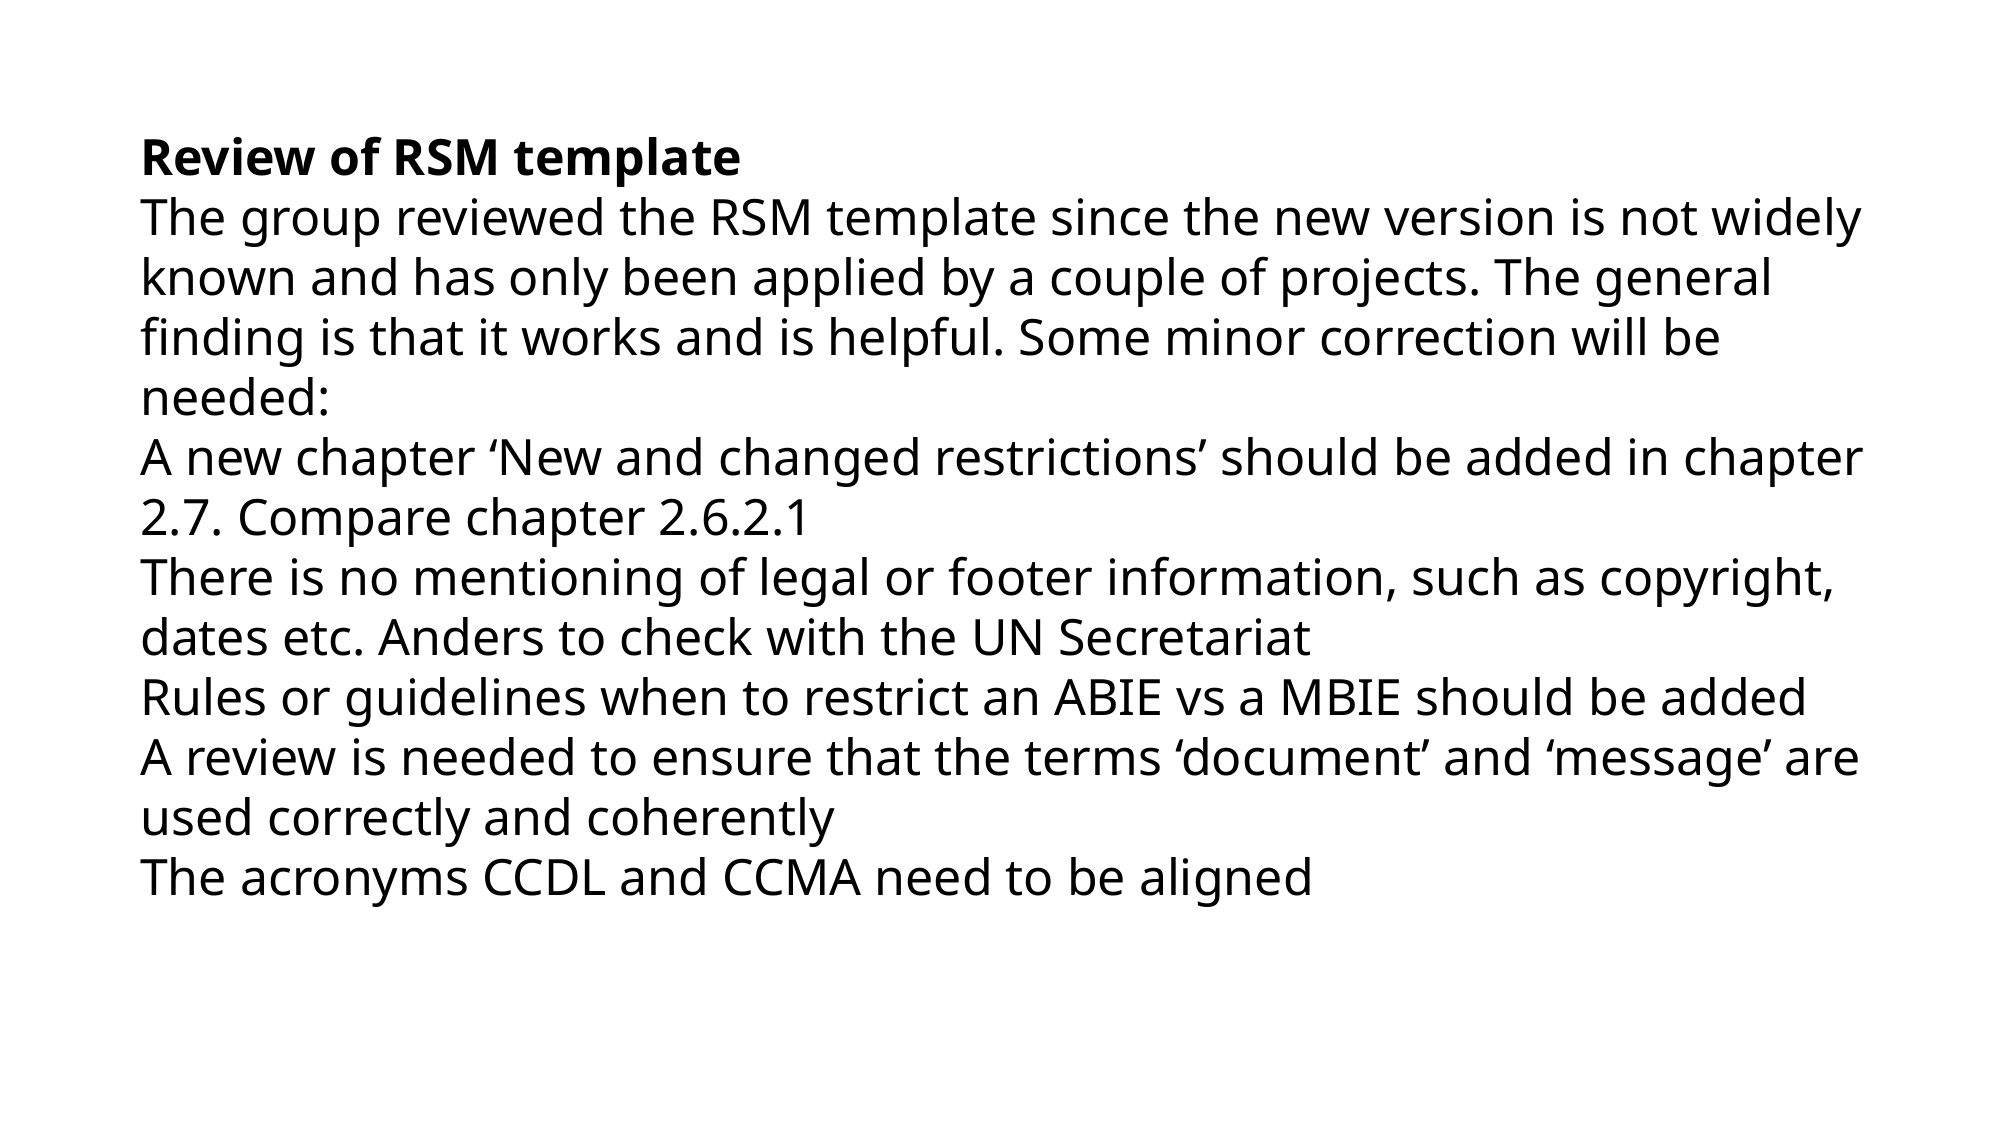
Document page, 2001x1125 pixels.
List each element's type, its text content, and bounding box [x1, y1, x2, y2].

text_box Review of RSM template The group reviewed the RSM template since the new version is not widely known and has only been applied by a couple of projects. The general finding is that it works and is helpful. Some minor correction will be needed: A new chapter ‘New and changed restrictions’ should be added in chapter 2.7. Compare chapter 2.6.2.1 There is no mentioning of legal or footer information, such as copyright, dates etc. Anders to check with the UN Secretariat Rules or guidelines when to restrict an ABIE vs a MBIE should be added A review is needed to ensure that the terms ‘document’ and ‘message’ are used correctly and coherently The acronyms CCDL and CCMA need to be aligned [125, 117, 1896, 913]
